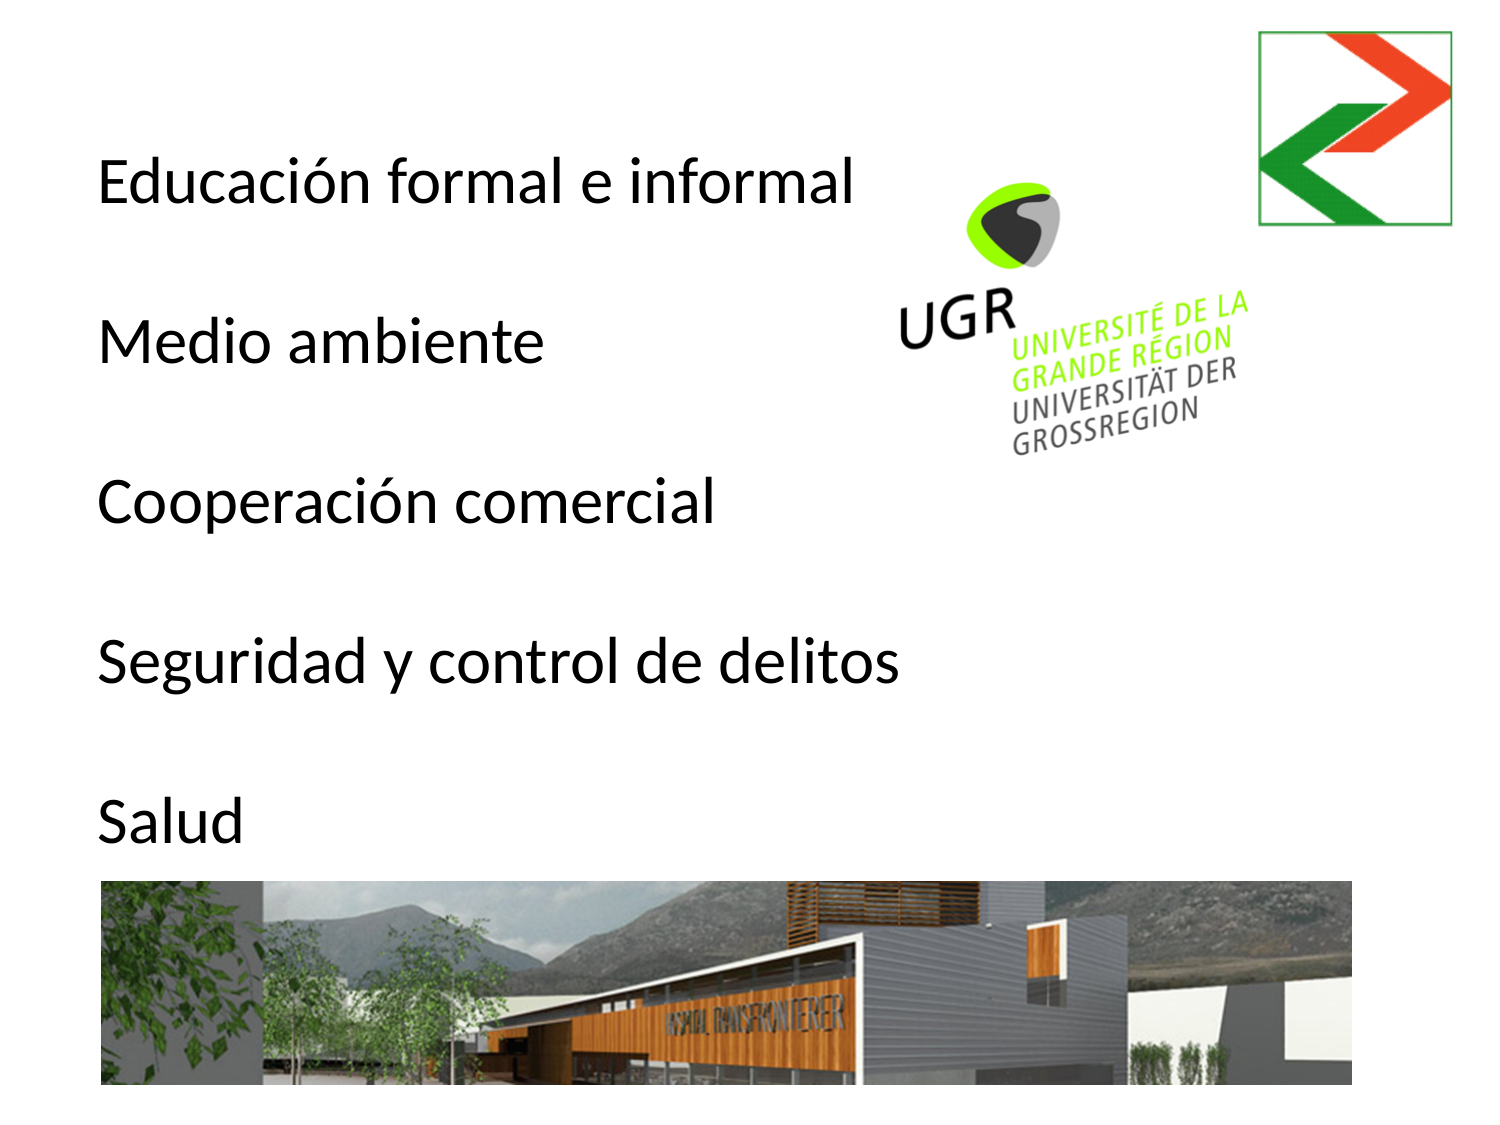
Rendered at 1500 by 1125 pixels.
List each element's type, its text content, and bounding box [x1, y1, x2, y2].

picture [101, 881, 1352, 1085]
text_box Educación formal e informal Medio ambiente Cooperación comercial Seguridad y control de delitos Salud [82, 129, 1350, 1125]
picture [891, 30, 1454, 466]
